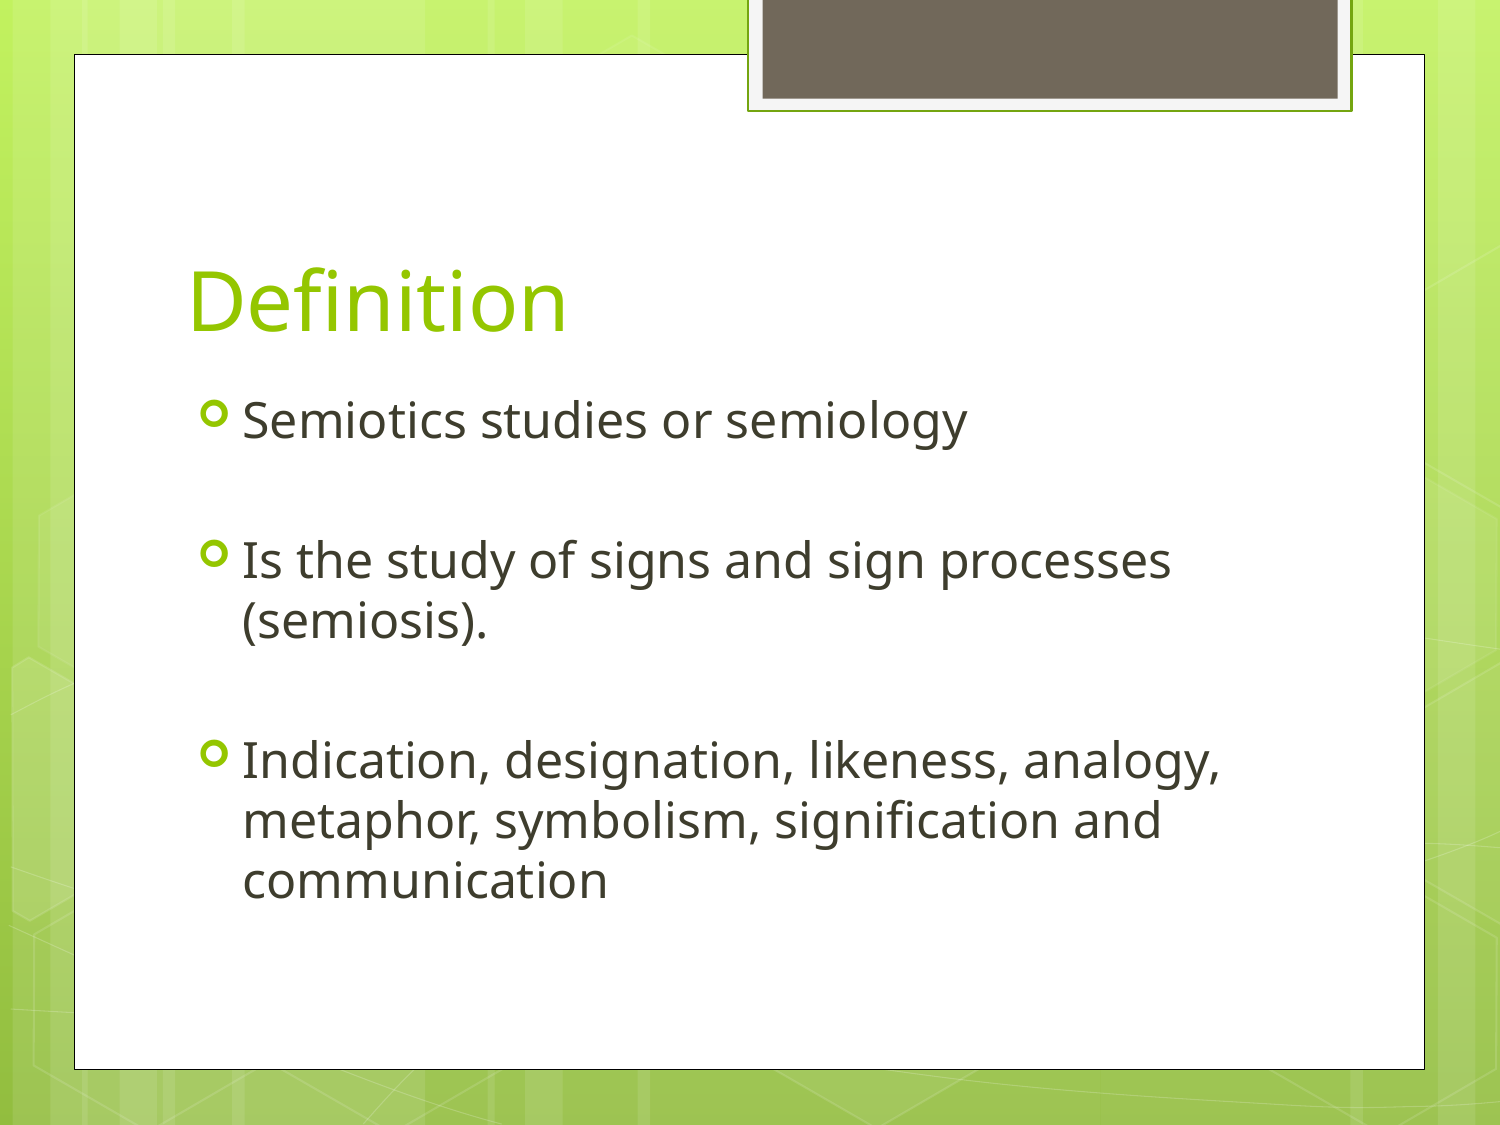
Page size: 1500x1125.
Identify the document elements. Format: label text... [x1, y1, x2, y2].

title Definition [171, 168, 1324, 357]
list Semiotics studies or semiology Is the study of signs and sign processes (semiosis). Indication, designation, likeness, analogy, metaphor, symbolism, signification and communication [171, 381, 1283, 957]
